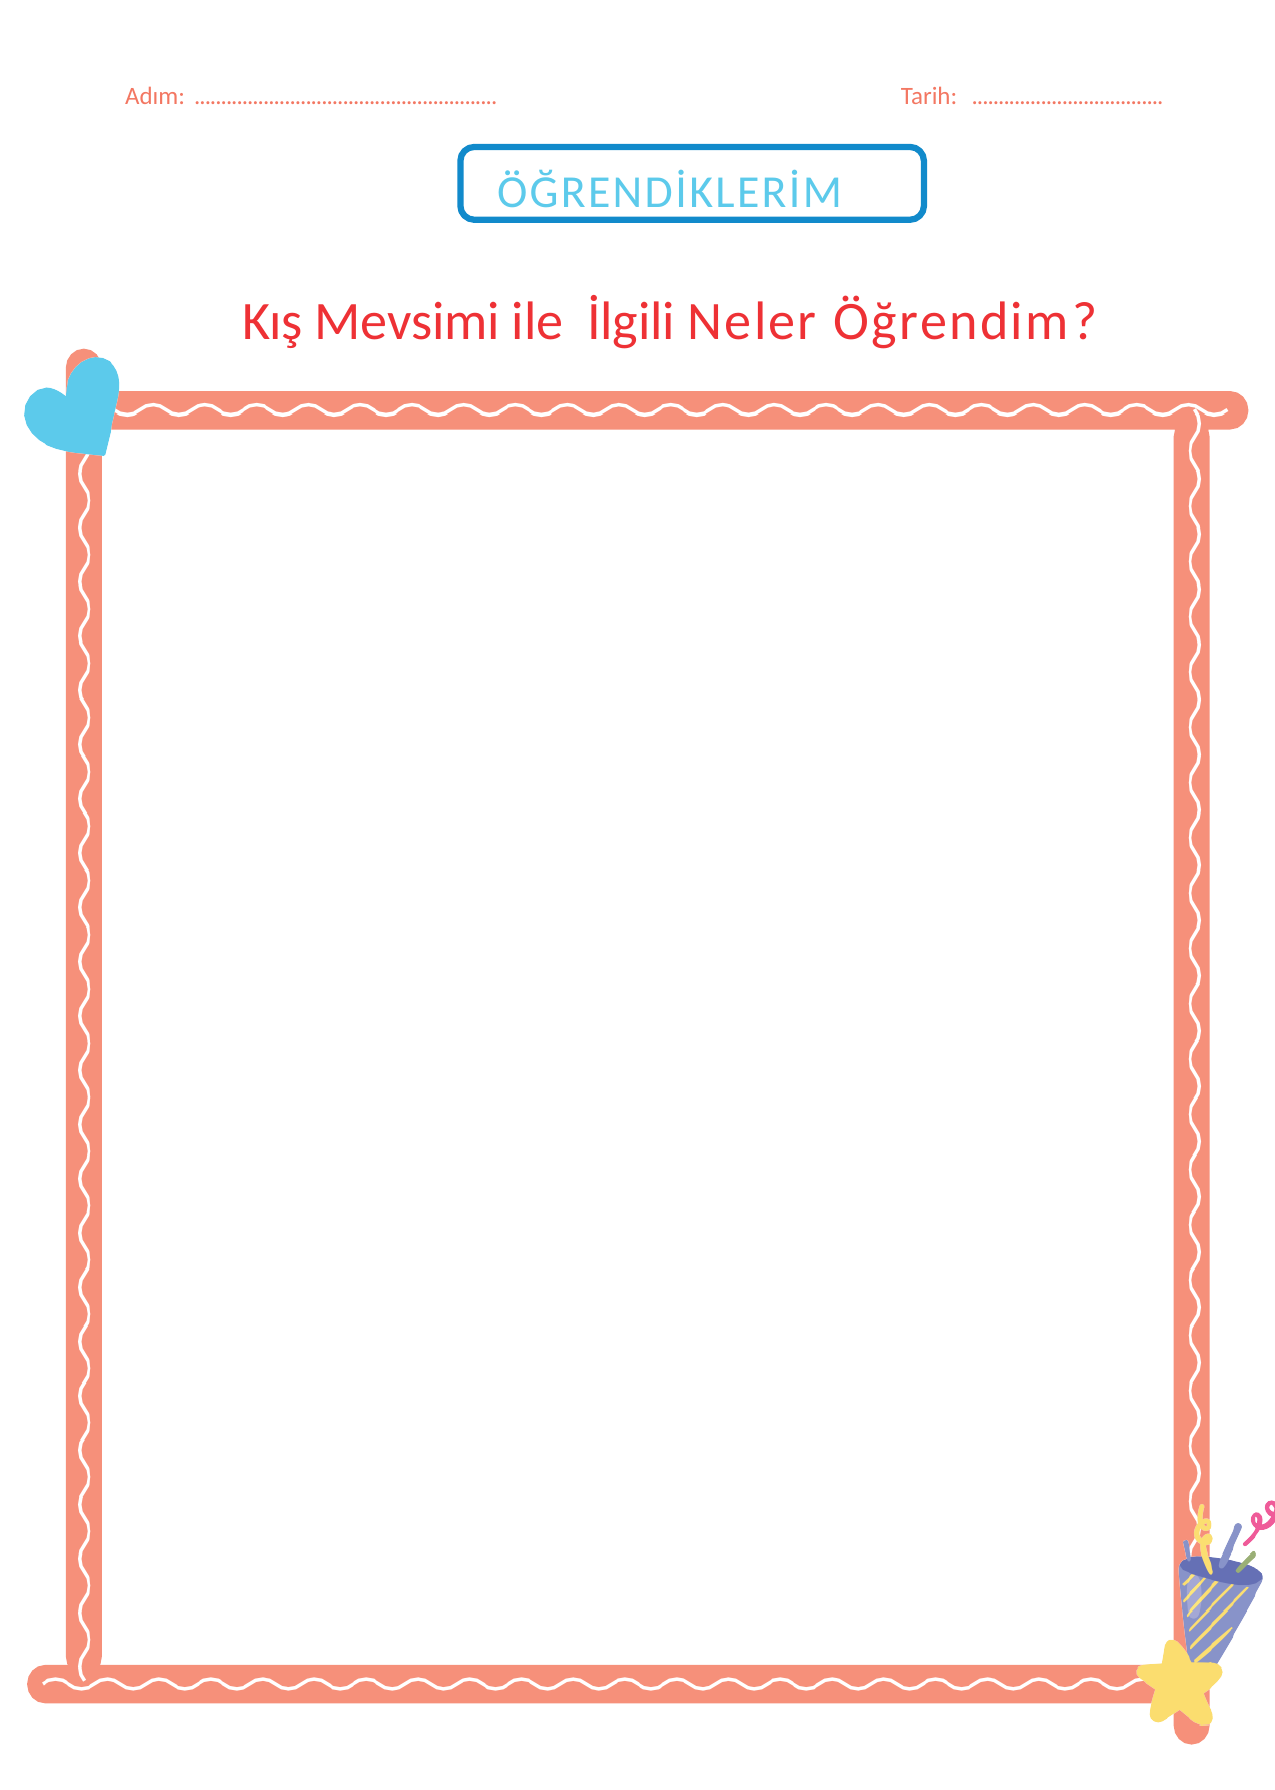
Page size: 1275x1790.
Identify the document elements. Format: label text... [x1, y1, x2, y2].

text_box [460, 146, 924, 159]
text_box ÖĞRENDİKLERİM Kış Mevsimi ile İlgili Neler Öğrendim? [170, 159, 1171, 347]
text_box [24, 348, 1275, 1745]
text_box Tarih: .................................... [898, 77, 1171, 110]
text_box Adım: ......................................................... [122, 77, 505, 110]
